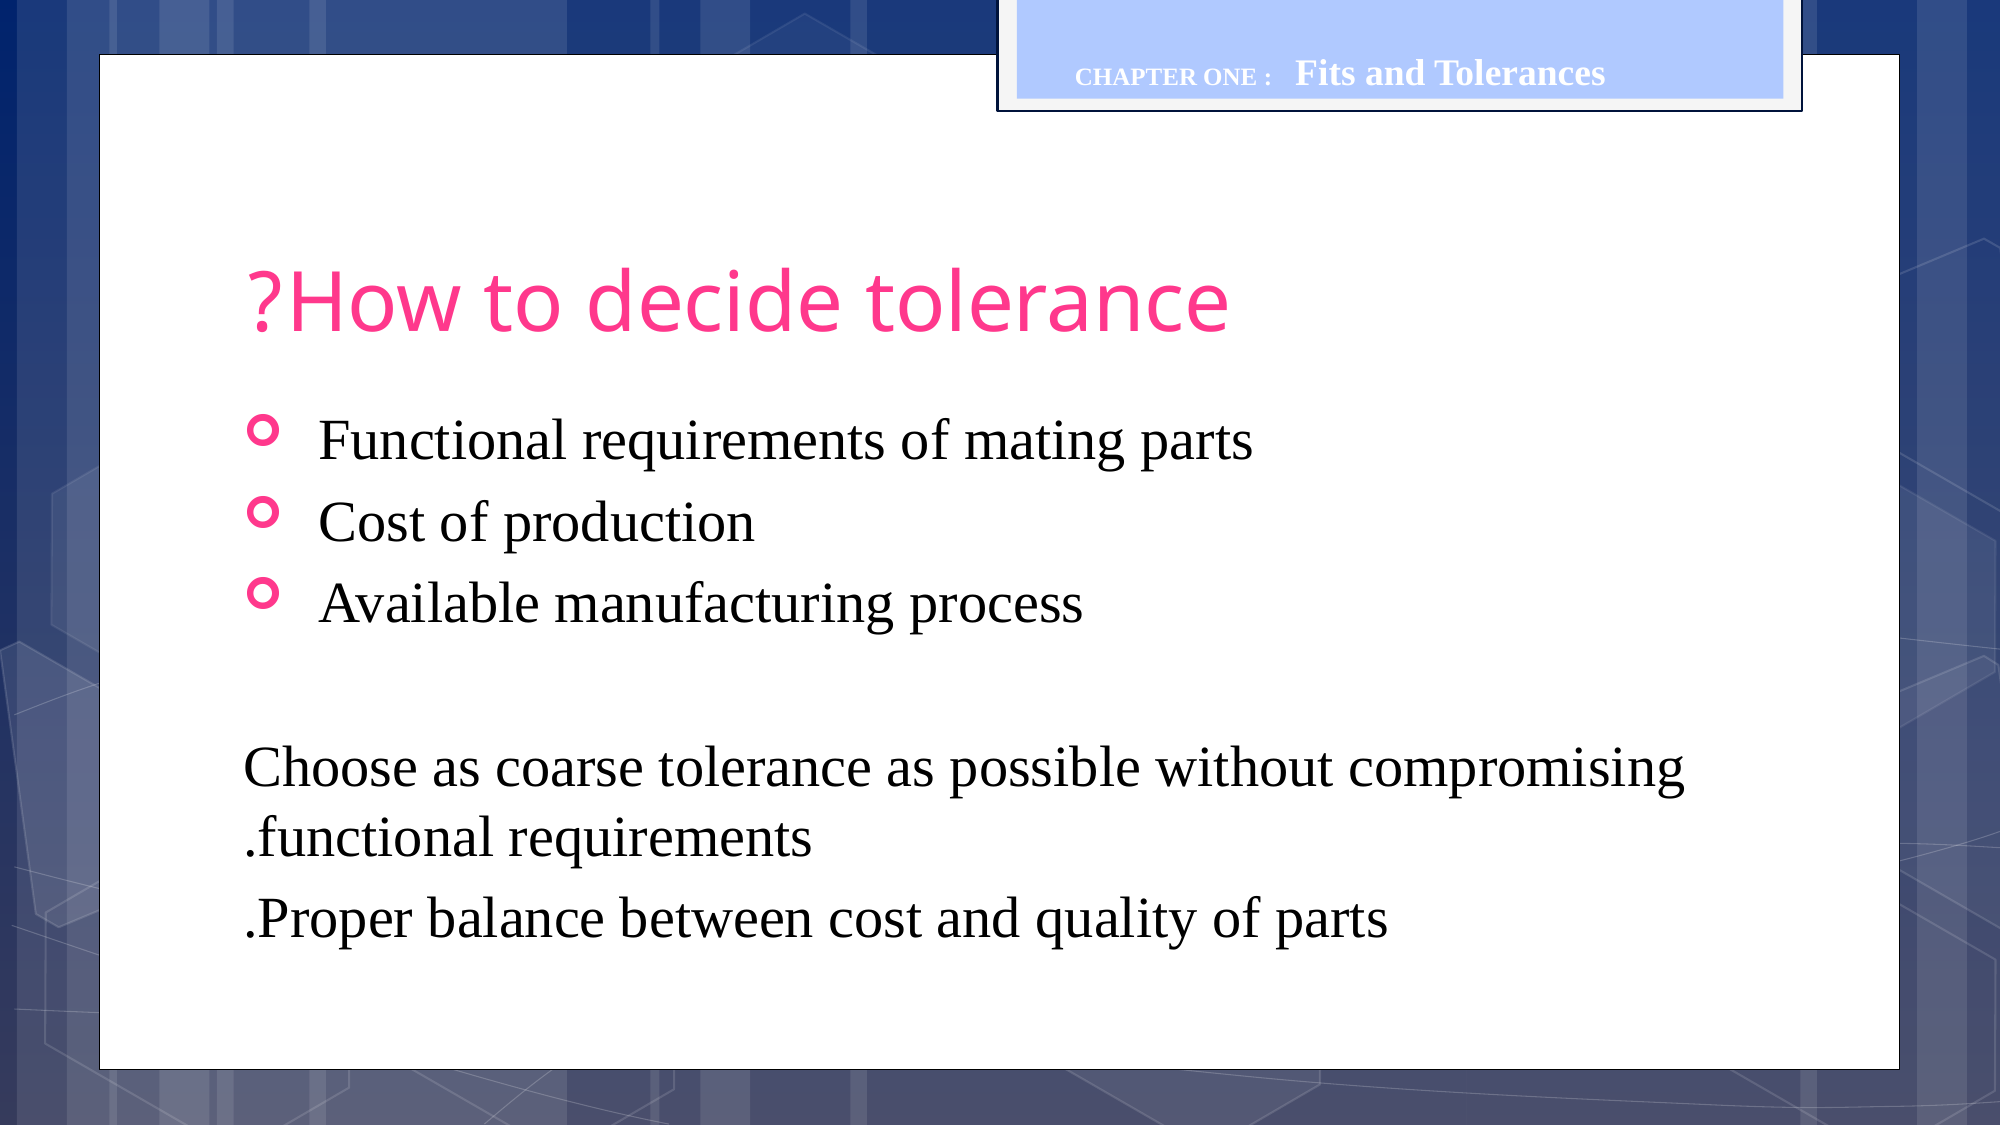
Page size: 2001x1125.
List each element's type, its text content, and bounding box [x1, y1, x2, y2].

list Functional requirements of mating parts Cost of production Available manufacturing process Choose as coarse tolerance as possible without compromising functional requirements. Proper balance between cost and quality of parts. [228, 381, 1823, 957]
title How to decide tolerance? [228, 168, 1765, 357]
text_box CHAPTER ONE : Fits and Tolerances [1060, 0, 1621, 107]
